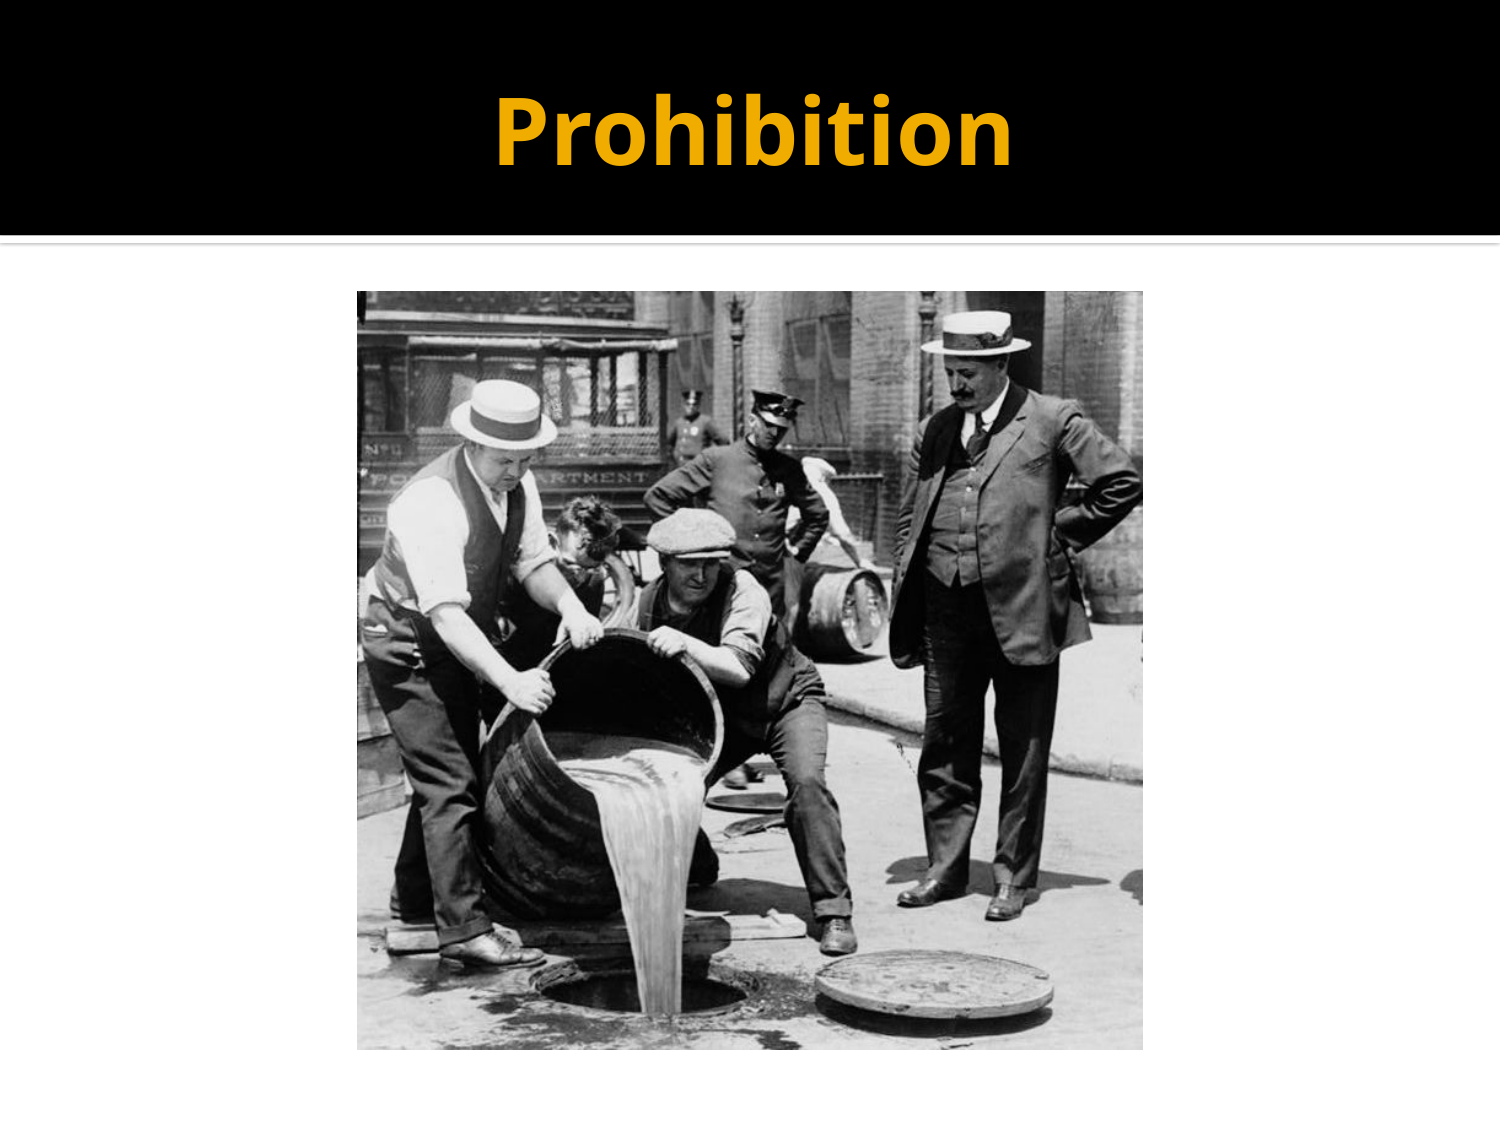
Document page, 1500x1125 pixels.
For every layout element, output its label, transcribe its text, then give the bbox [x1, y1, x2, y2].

title Prohibition [75, 25, 1425, 231]
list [357, 291, 1143, 1050]
